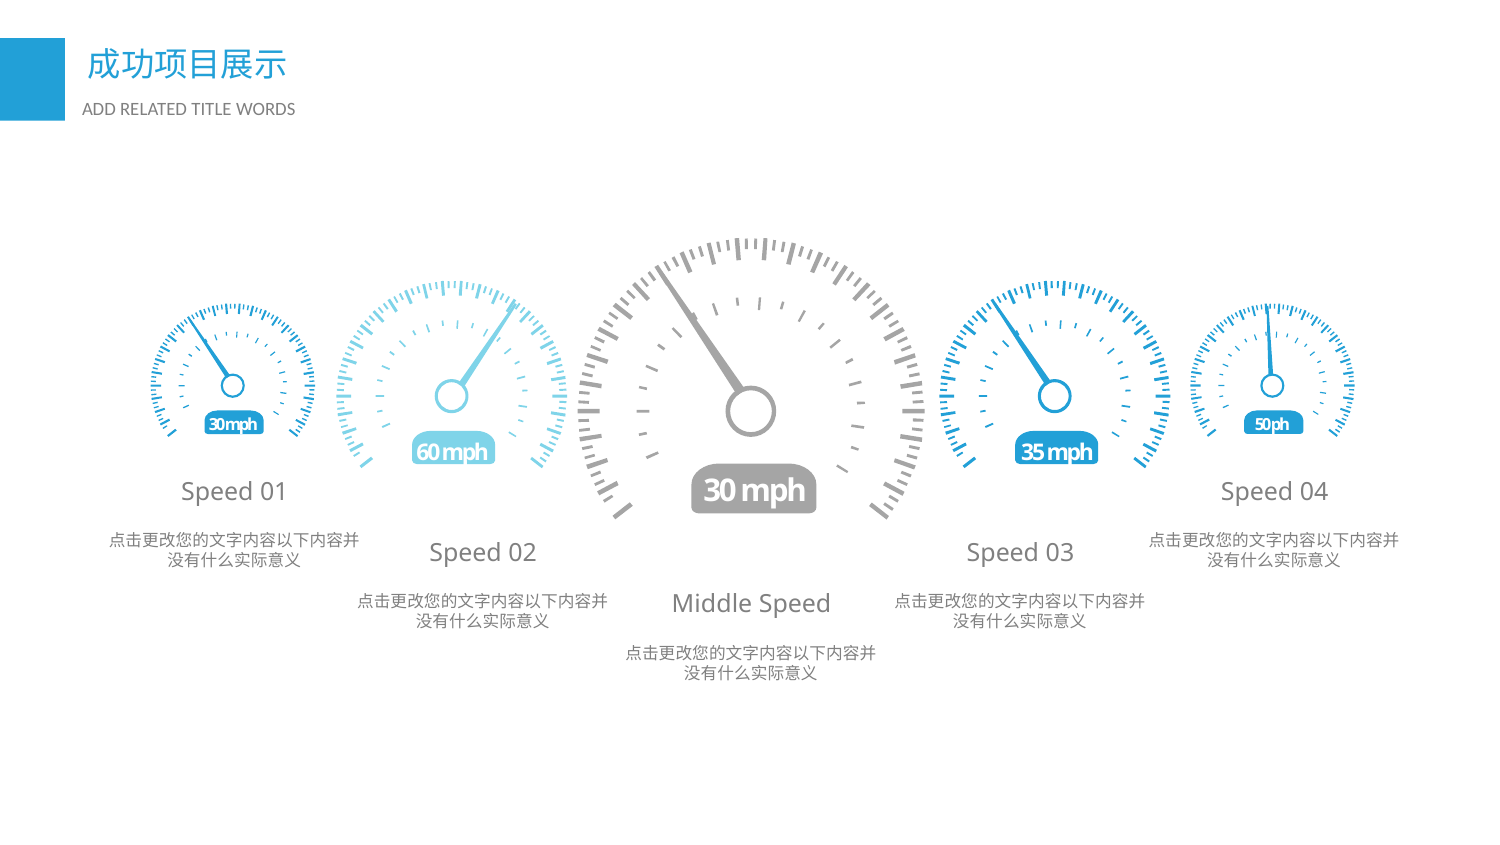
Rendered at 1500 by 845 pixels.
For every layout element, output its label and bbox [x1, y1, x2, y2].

text_box [577, 237, 925, 520]
text_box [150, 303, 316, 440]
text_box [336, 280, 568, 471]
text_box [1189, 303, 1355, 440]
text_box [878, 528, 1162, 640]
text_box [92, 467, 376, 579]
text_box [341, 528, 625, 640]
text_box [1132, 467, 1416, 579]
text_box [939, 280, 1171, 471]
text_box [609, 580, 893, 692]
